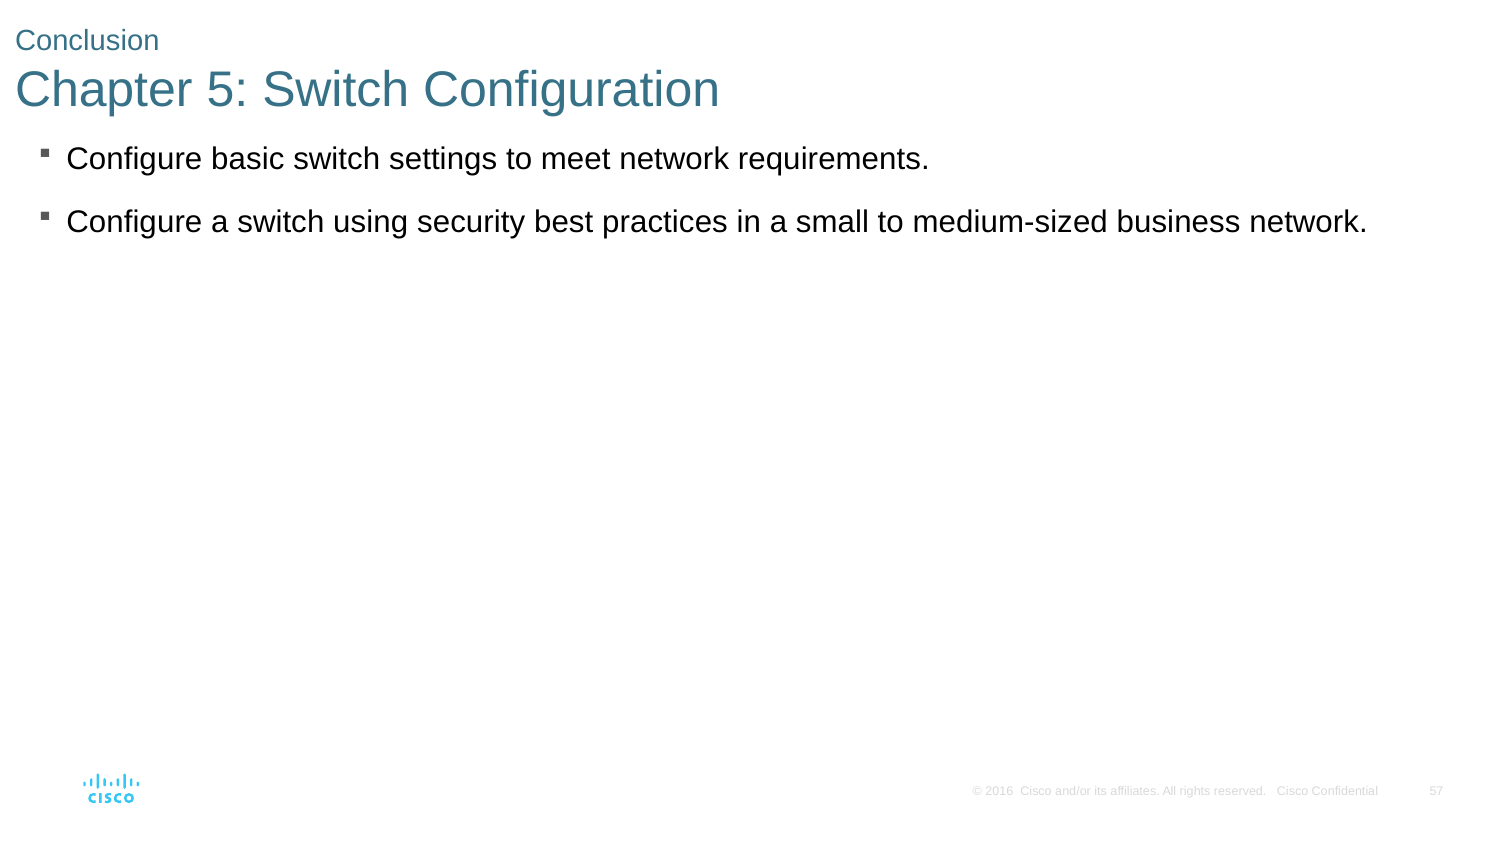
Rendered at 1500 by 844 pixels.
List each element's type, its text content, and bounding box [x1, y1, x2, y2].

title Conclusion Chapter 5: Switch Configuration [0, 6, 1500, 131]
list Configure basic switch settings to meet network requirements. Configure a switch using security best practices in a small to medium-sized business network. [23, 131, 1476, 813]
